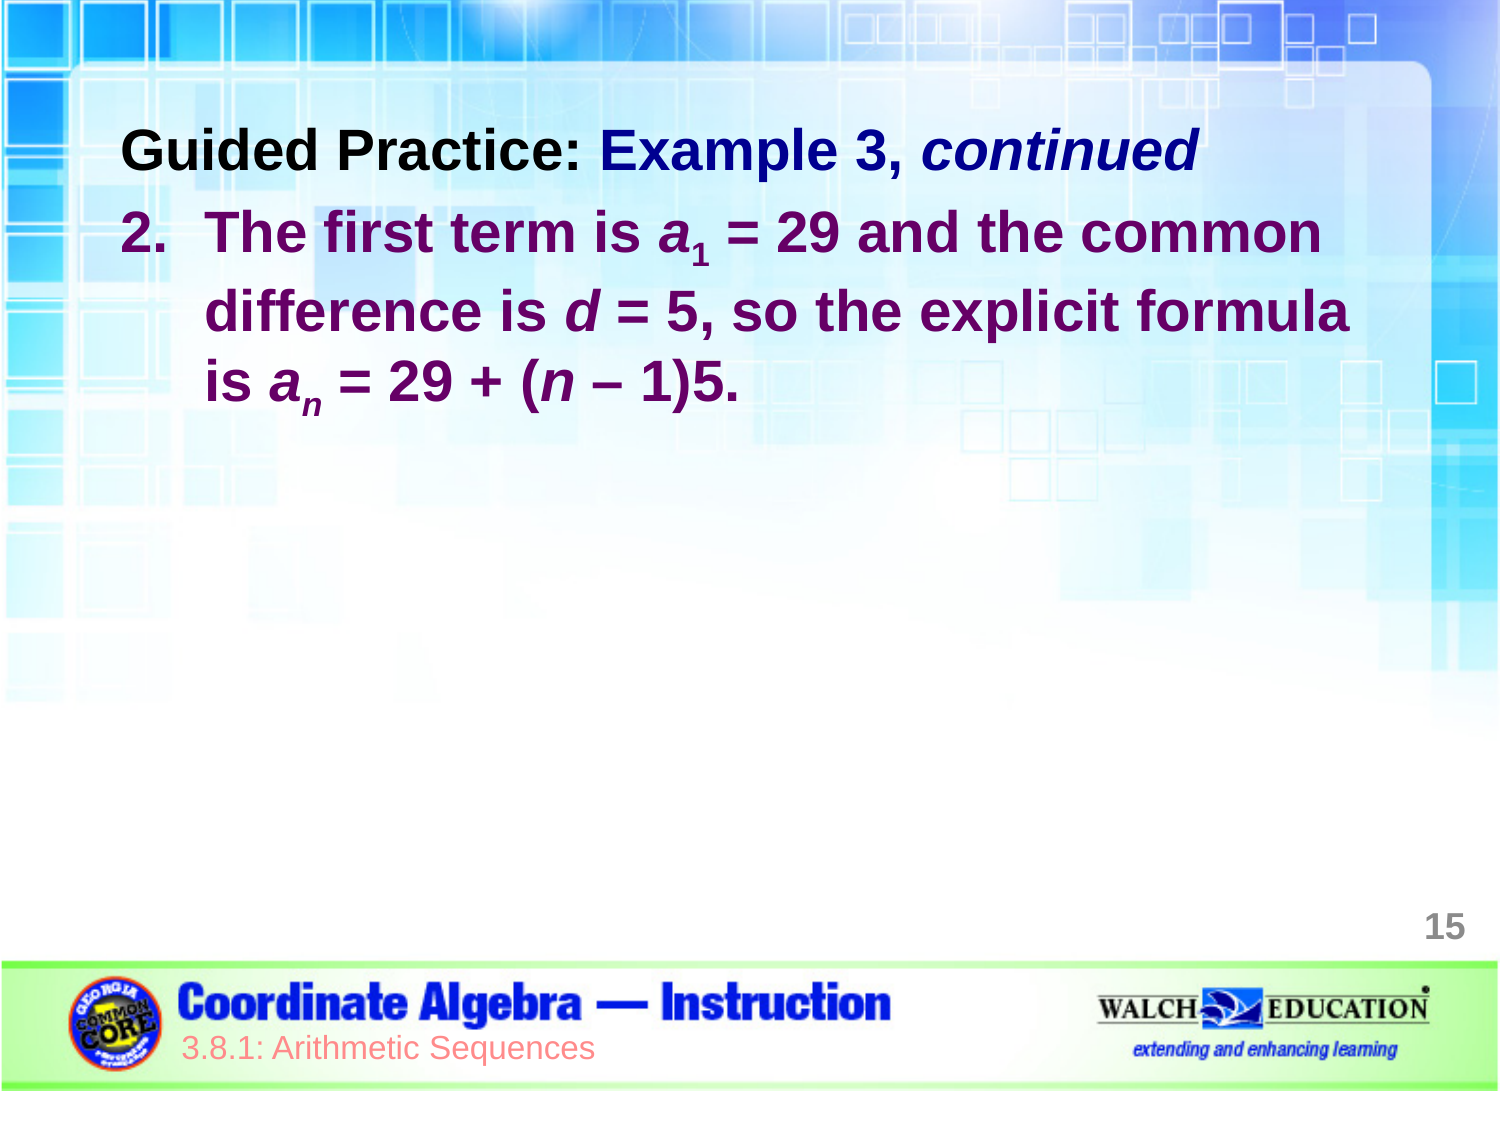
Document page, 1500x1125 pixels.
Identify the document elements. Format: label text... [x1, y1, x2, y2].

footer 3.8.1: Arithmetic Sequences [166, 1024, 1080, 1069]
slide_number 15 [1361, 901, 1481, 949]
picture [1, 0, 1500, 1091]
subtitle Guided Practice: Example 3, continued The first term is a1 = 29 and the common difference is d = 5, so the explicit formula is an = 29 + (n – 1)5. [105, 105, 1419, 925]
